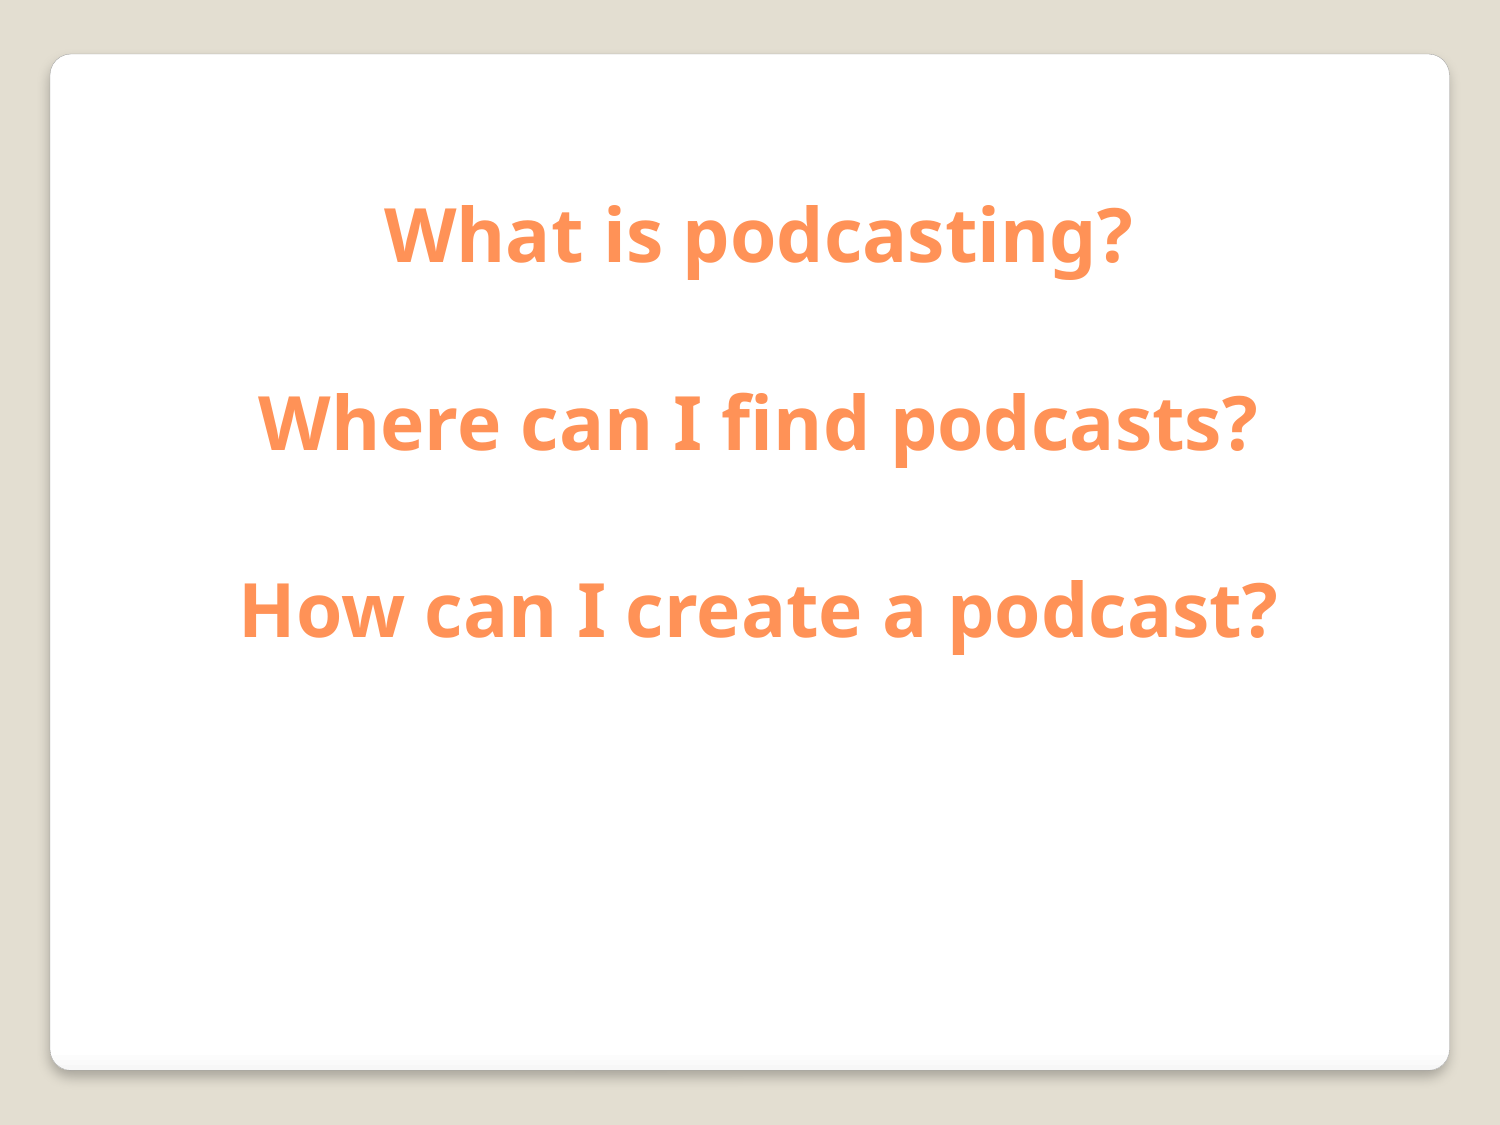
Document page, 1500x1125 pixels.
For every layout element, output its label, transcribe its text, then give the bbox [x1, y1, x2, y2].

text_box How can I create a podcast? [87, 487, 1430, 661]
text_box Where can I find podcasts? [87, 299, 1430, 473]
text_box What is podcasting? [87, 112, 1430, 286]
